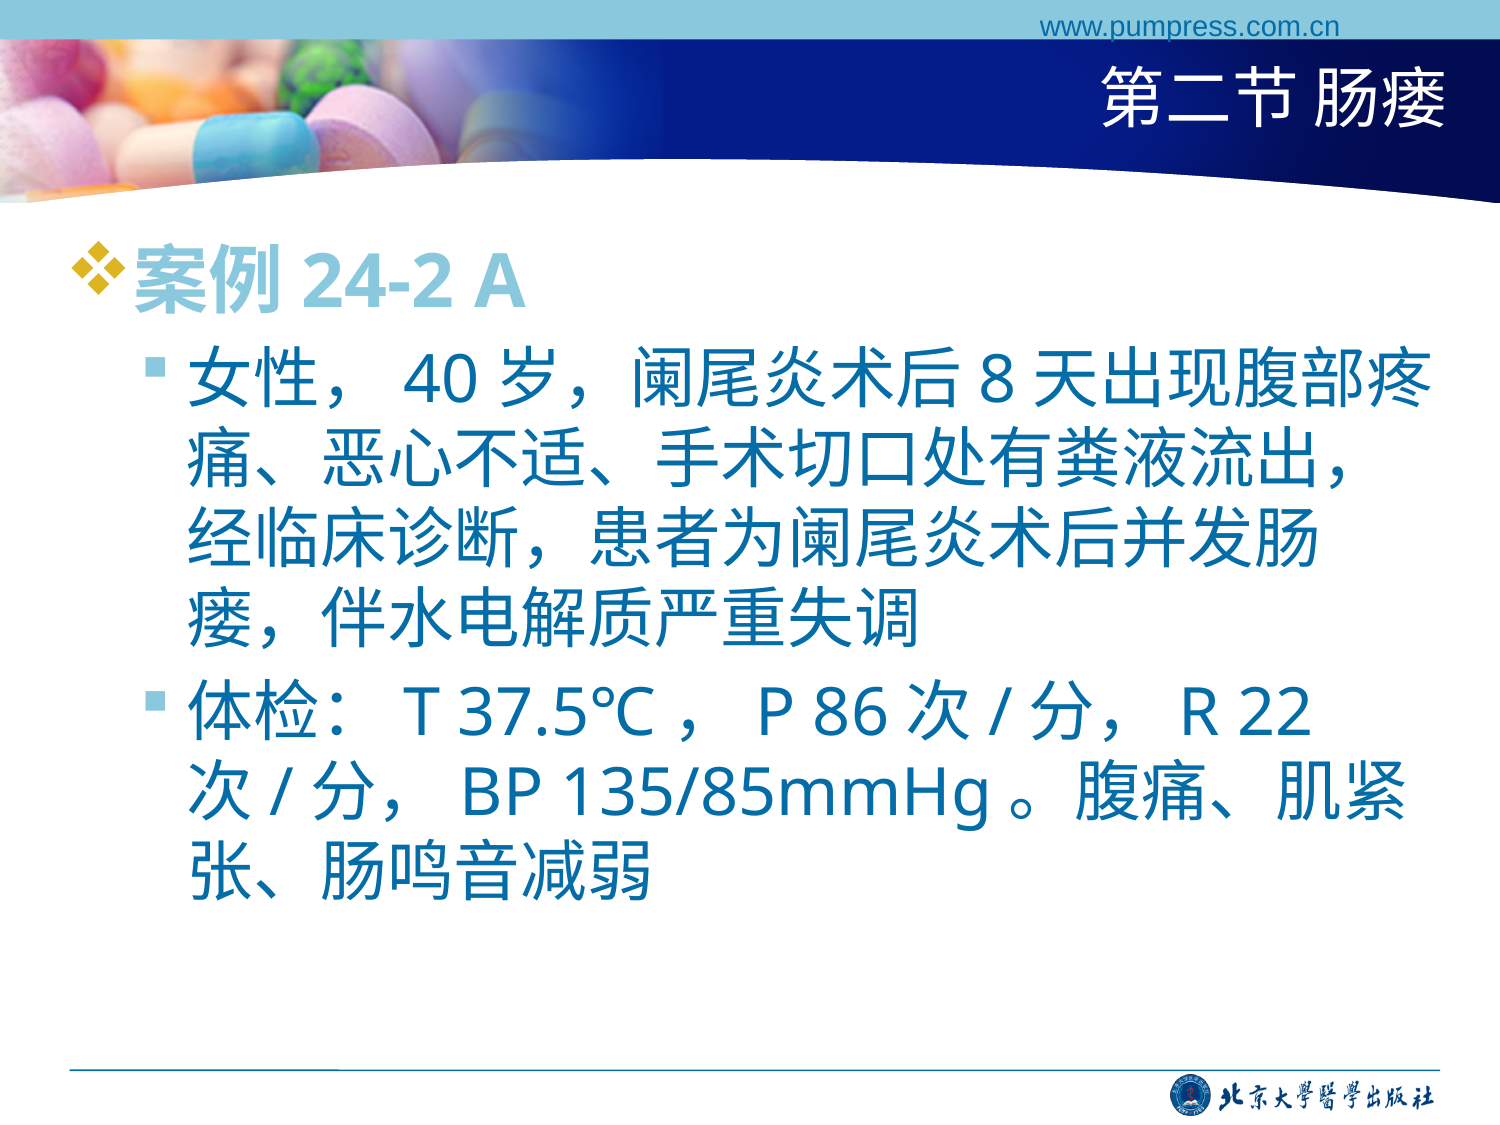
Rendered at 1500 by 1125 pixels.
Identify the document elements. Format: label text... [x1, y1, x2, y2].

picture [1170, 1074, 1436, 1118]
list 案例24-2 A 女性，40岁，阑尾炎术后8天出现腹部疼痛、恶心不适、手术切口处有粪液流出，经临床诊断，患者为阑尾炎术后并发肠瘘，伴水电解质严重失调 体检：T 37.5℃，P 86次/分，R 22次/分，BP 135/85mmHg。腹痛、肌紧张、肠鸣音减弱 [49, 224, 1463, 1026]
picture [0, 40, 1500, 203]
slide_number www.pumpress.com.cn [1025, 0, 1463, 38]
title 第二节 肠瘘 [137, 49, 1463, 143]
